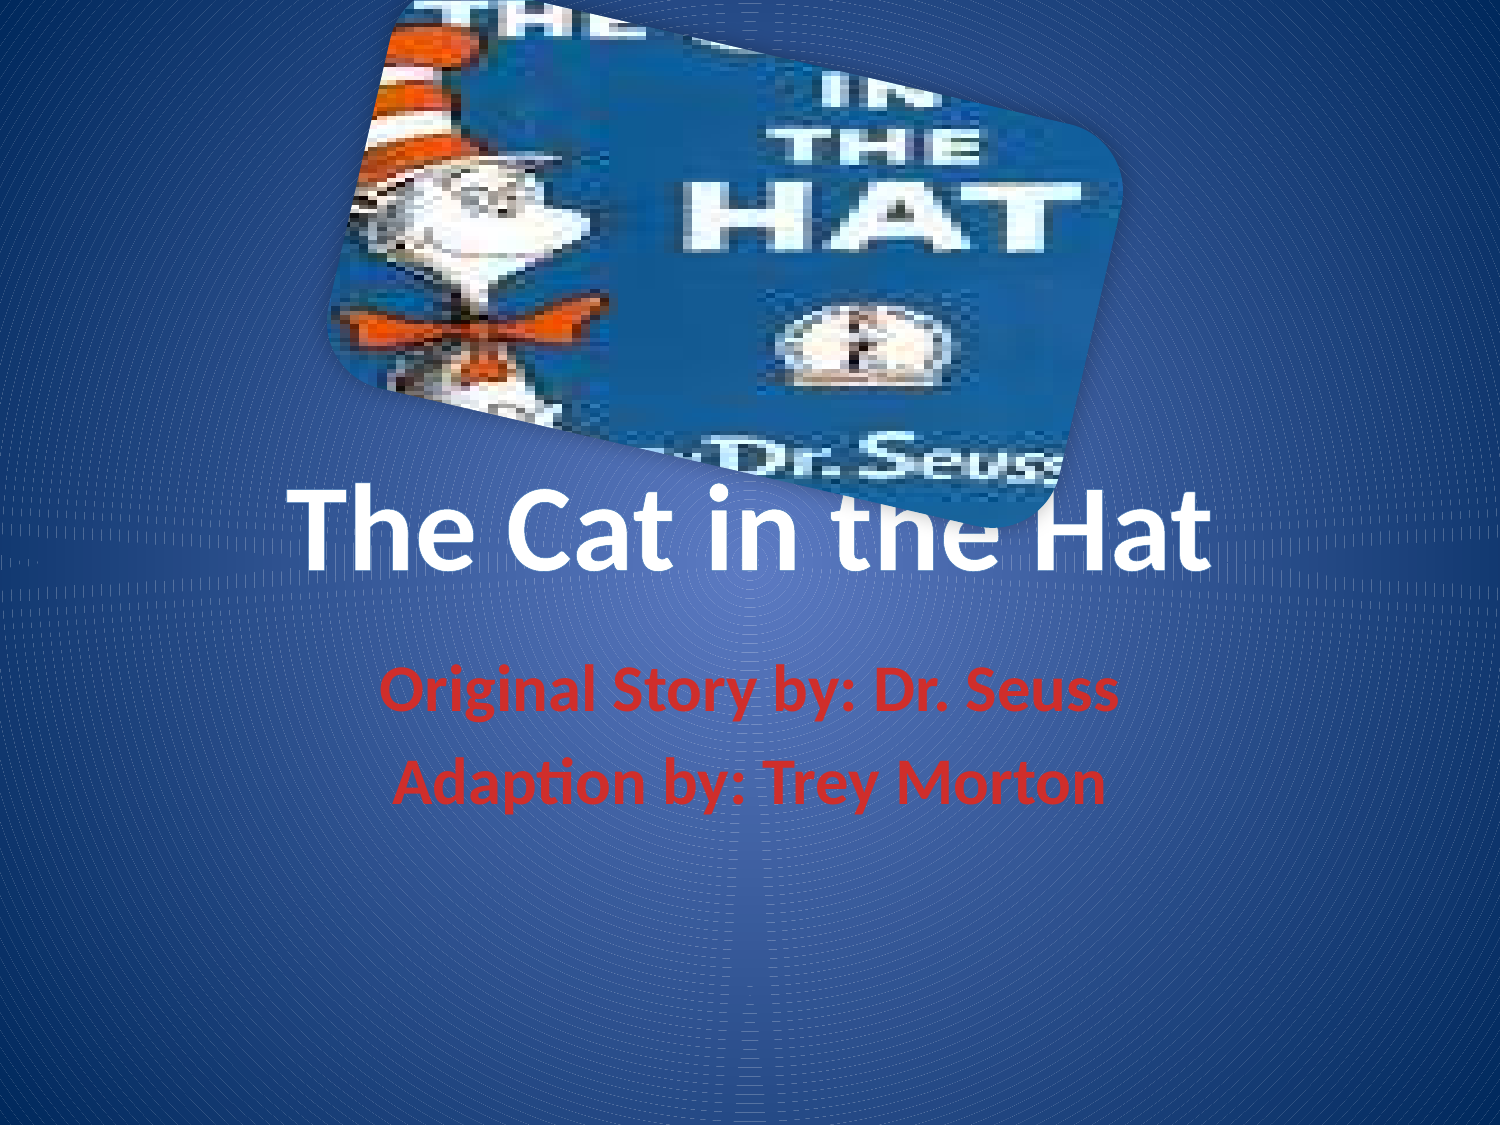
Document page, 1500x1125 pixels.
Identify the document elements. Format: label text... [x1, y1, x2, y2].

subtitle Original Story by: Dr. Seuss Adaption by: Trey Morton [225, 637, 1275, 925]
picture [326, 0, 1123, 528]
title The Cat in the Hat [112, 399, 1388, 642]
